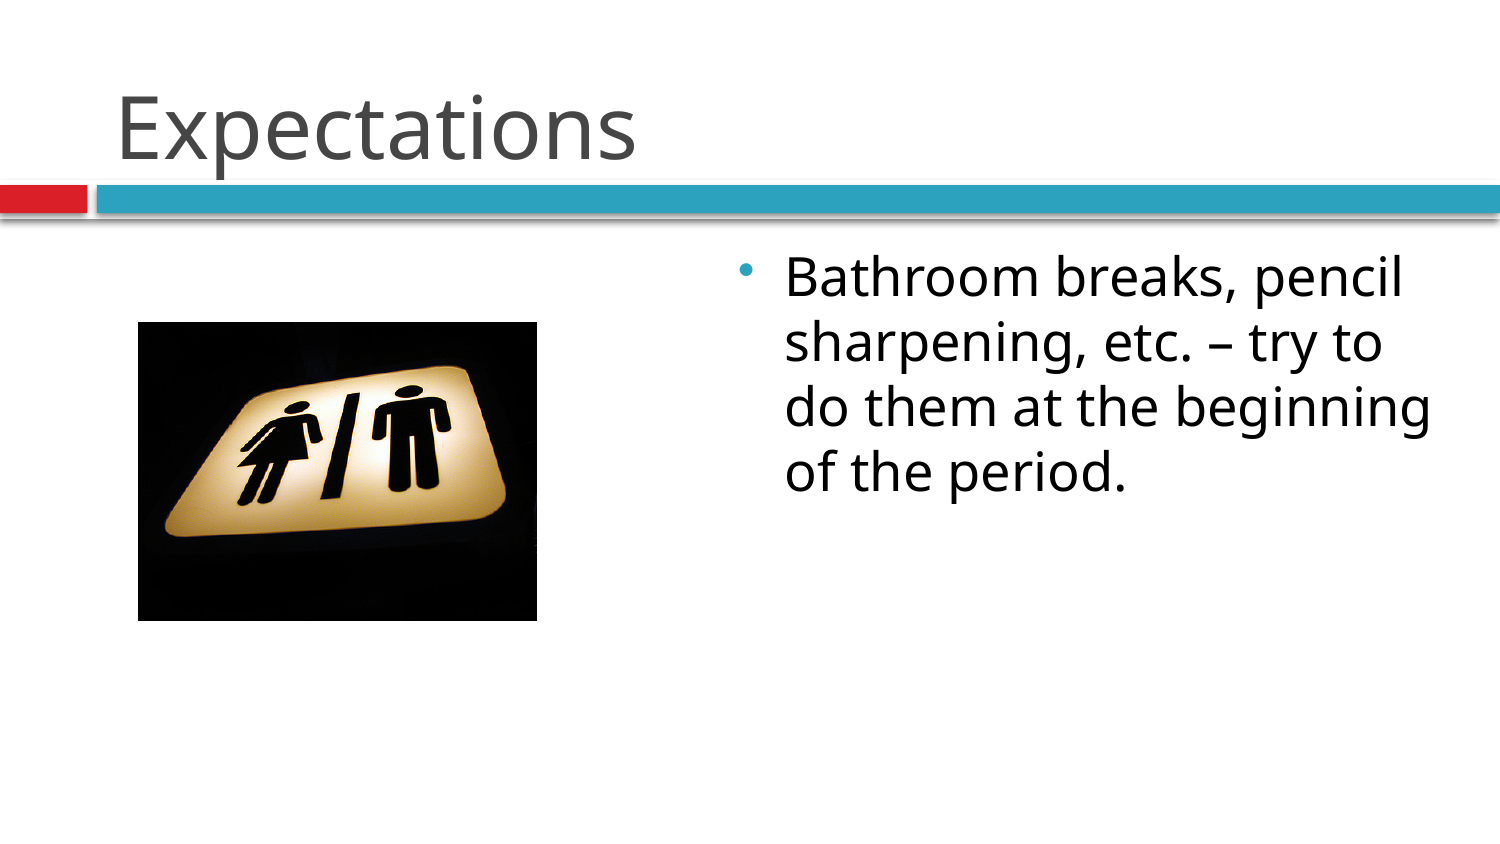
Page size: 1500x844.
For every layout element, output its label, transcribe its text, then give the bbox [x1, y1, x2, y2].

picture [138, 322, 537, 622]
title Expectations [99, 19, 1438, 185]
list Bathroom breaks, pencil sharpening, etc. – try to do them at the beginning of the period. [725, 234, 1463, 810]
